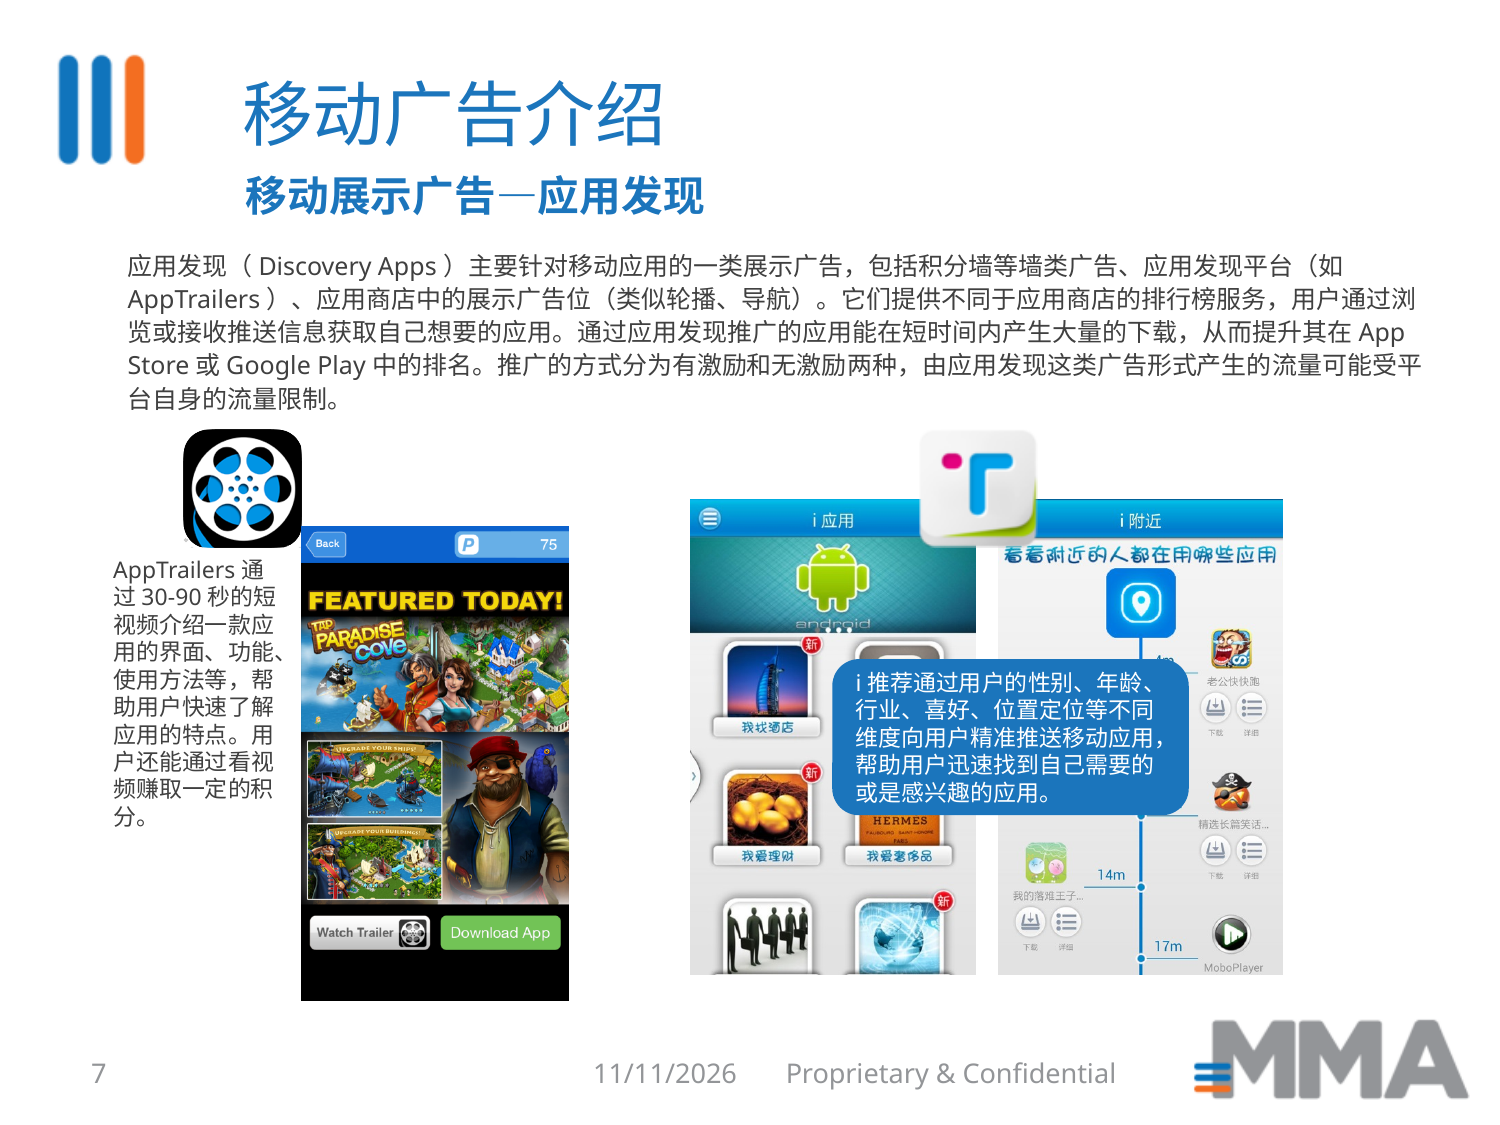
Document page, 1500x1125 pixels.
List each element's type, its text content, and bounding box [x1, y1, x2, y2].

slide_number 7 [41, 1044, 157, 1105]
list 移动广告介绍 [227, 39, 1440, 185]
list 应用发现（Discovery Apps）主要针对移动应用的一类展示广告，包括积分墙等墙类广告、应用发现平台（如AppTrailers）、应用商店中的展示广告位（类似轮播、导航）。它们提供不同于应用商店的排行榜服务，用户通过浏览或接收推送信息获取自己想要的应用。通过应用发现推广的应用能在短时间内产生大量的下载，从而提升其在App Store或Google Play中的排名。推广的方式分为有激励和无激励两种，由应用发现这类广告形式产生的流量可能受平台自身的流量限制。 [127, 246, 1434, 441]
picture [0, 0, 1500, 1125]
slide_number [495, 1044, 752, 1105]
text_box AppTrailers通过30-90秒的短视频介绍一款应用的界面、功能、使用方法等，帮助用户快速了解应用的特点。用户还能通过看视频赚取一定的积分。 [98, 548, 301, 838]
text_box i推荐通过用户的性别、年龄、行业、喜好、位置定位等不同维度向用户精准推送移动应用，帮助用户迅速找到自己需要的或是感兴趣的应用。 [976, 659, 997, 816]
list 移动展示广告—应用发现 [230, 167, 1445, 240]
footer Proprietary & Confidential [752, 1044, 1150, 1105]
